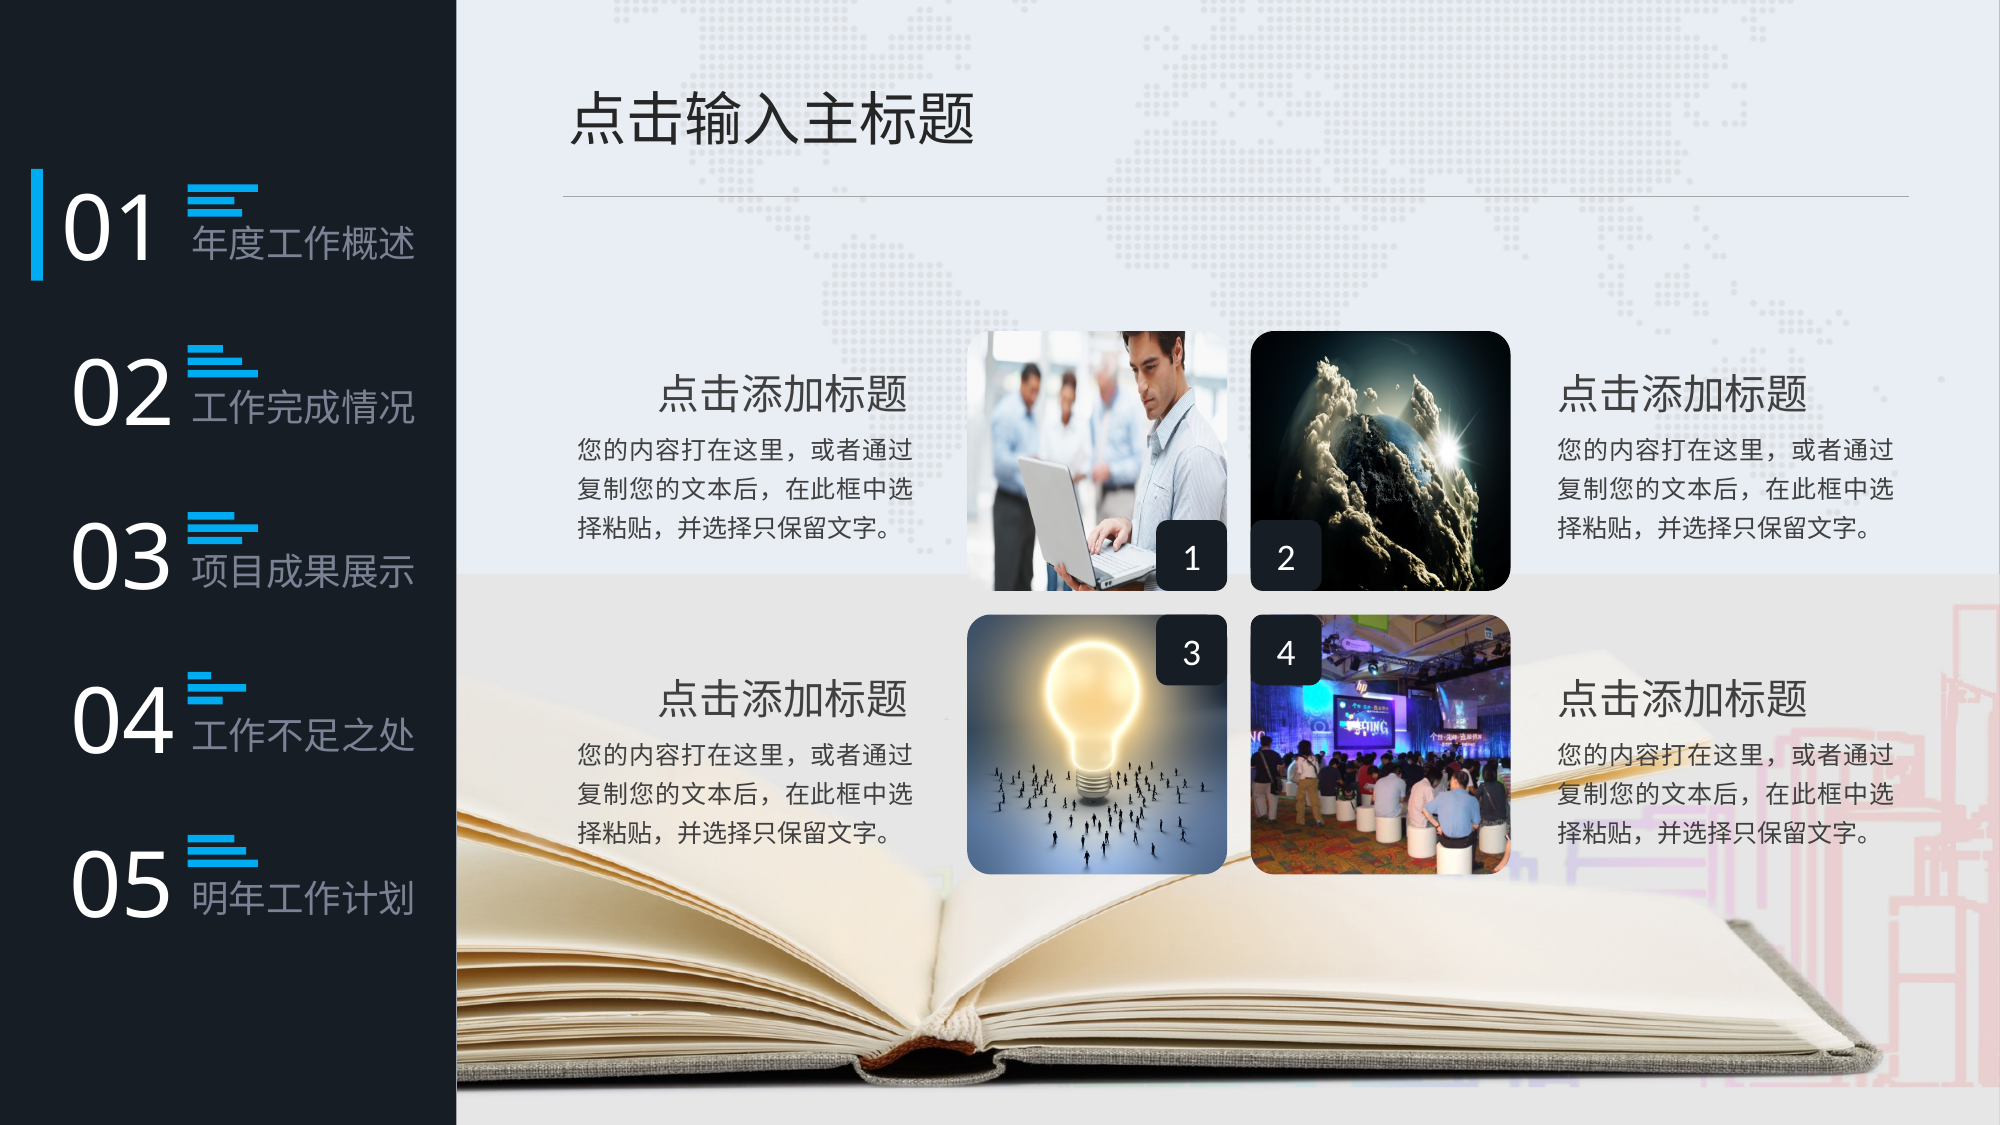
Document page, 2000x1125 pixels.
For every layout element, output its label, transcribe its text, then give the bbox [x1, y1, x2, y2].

text_box 2 [1248, 517, 1324, 594]
text_box 点击输入主标题 [553, 75, 992, 160]
text_box [1248, 328, 1513, 593]
text_box 4 [1248, 612, 1324, 688]
text_box 点击添加标题 [1543, 342, 1835, 418]
text_box 您的内容打在这里，或者通过复制您的文本后，在此框中选择粘贴，并选择只保留文字。 [1543, 418, 1910, 551]
picture [614, 0, 1945, 554]
text_box 您的内容打在这里，或者通过复制您的文本后，在此框中选择粘贴，并选择只保留文字。 [562, 418, 929, 551]
text_box 1 [1154, 517, 1230, 594]
text_box 3 [1154, 612, 1230, 688]
picture [457, 574, 2000, 1125]
text_box 点击添加标题 [643, 647, 935, 723]
text_box [965, 328, 1230, 594]
text_box 点击添加标题 [643, 342, 935, 418]
text_box 点击添加标题 [1543, 647, 1835, 723]
text_box [1248, 612, 1513, 877]
text_box 您的内容打在这里，或者通过复制您的文本后，在此框中选择粘贴，并选择只保留文字。 [1543, 723, 1910, 855]
text_box [965, 612, 1230, 877]
text_box 您的内容打在这里，或者通过复制您的文本后，在此框中选择粘贴，并选择只保留文字。 [562, 723, 929, 855]
